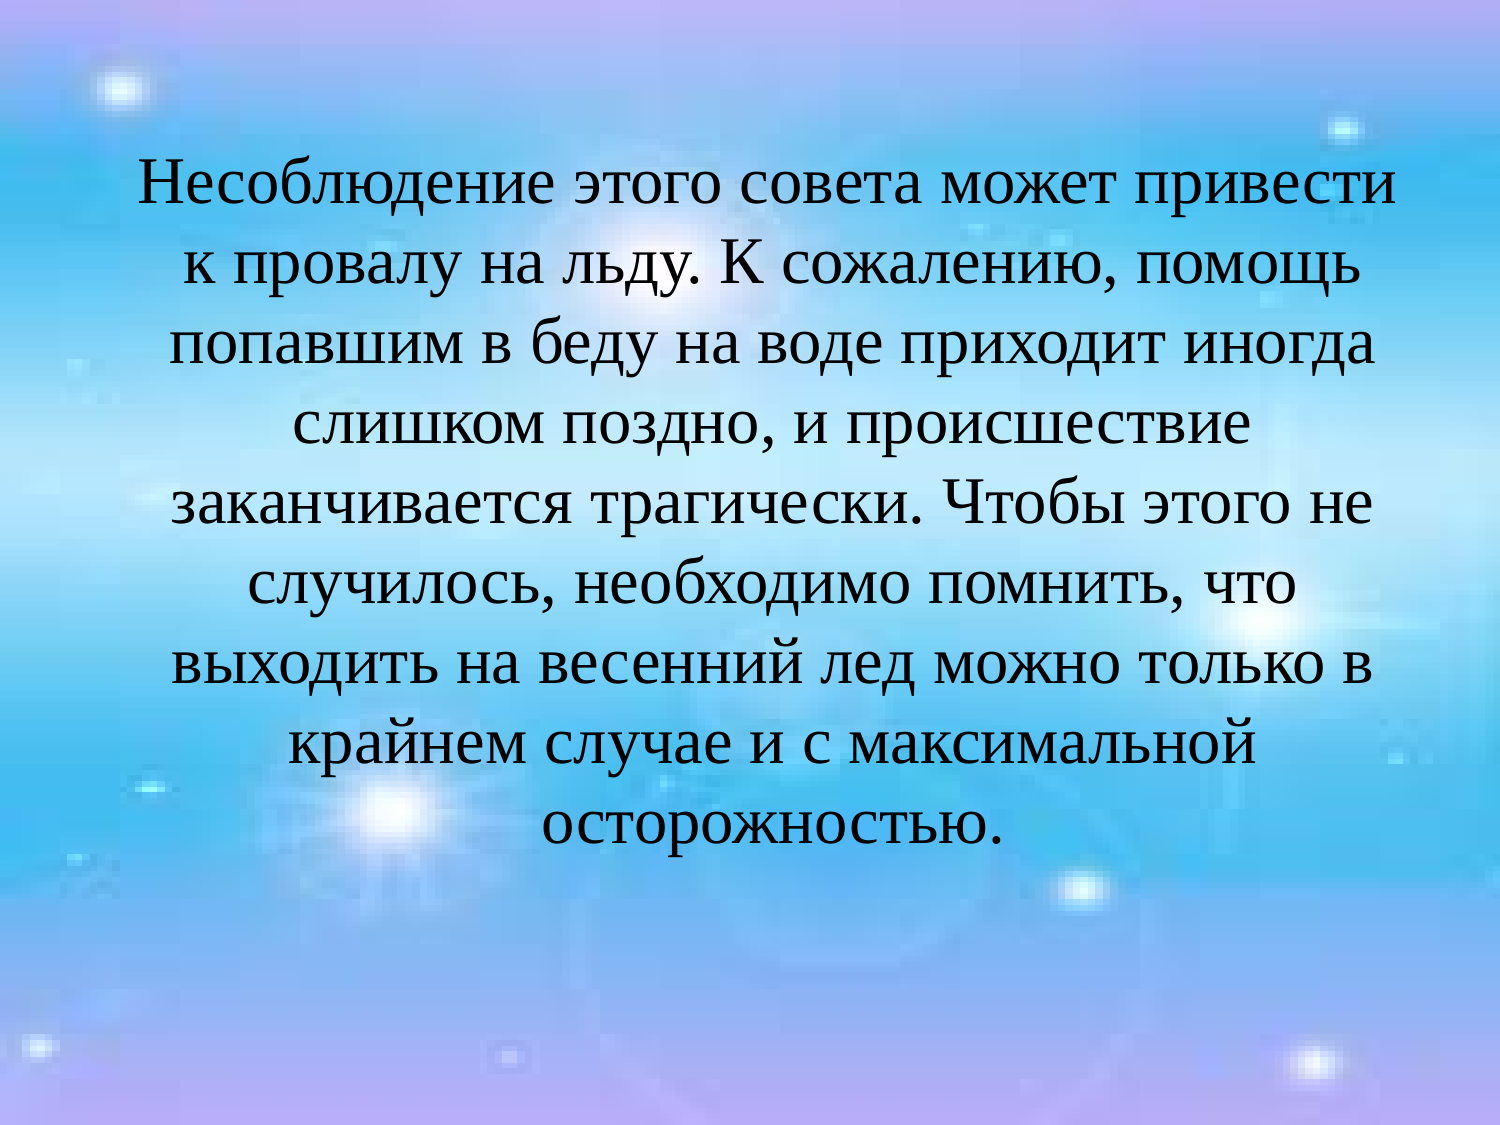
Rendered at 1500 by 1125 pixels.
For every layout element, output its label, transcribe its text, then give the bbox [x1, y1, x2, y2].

list Несоблюдение этого совета может привести к провалу на льду. К сожалению, помощь попавшим в беду на воде приходит иногда слишком поздно, и происшествие заканчивается трагически. Чтобы этого не случилось, необходимо помнить, что выходить на весенний лед можно только в крайнем случае и с максимальной осторожностью. [70, 128, 1421, 938]
picture [0, 0, 1500, 1125]
